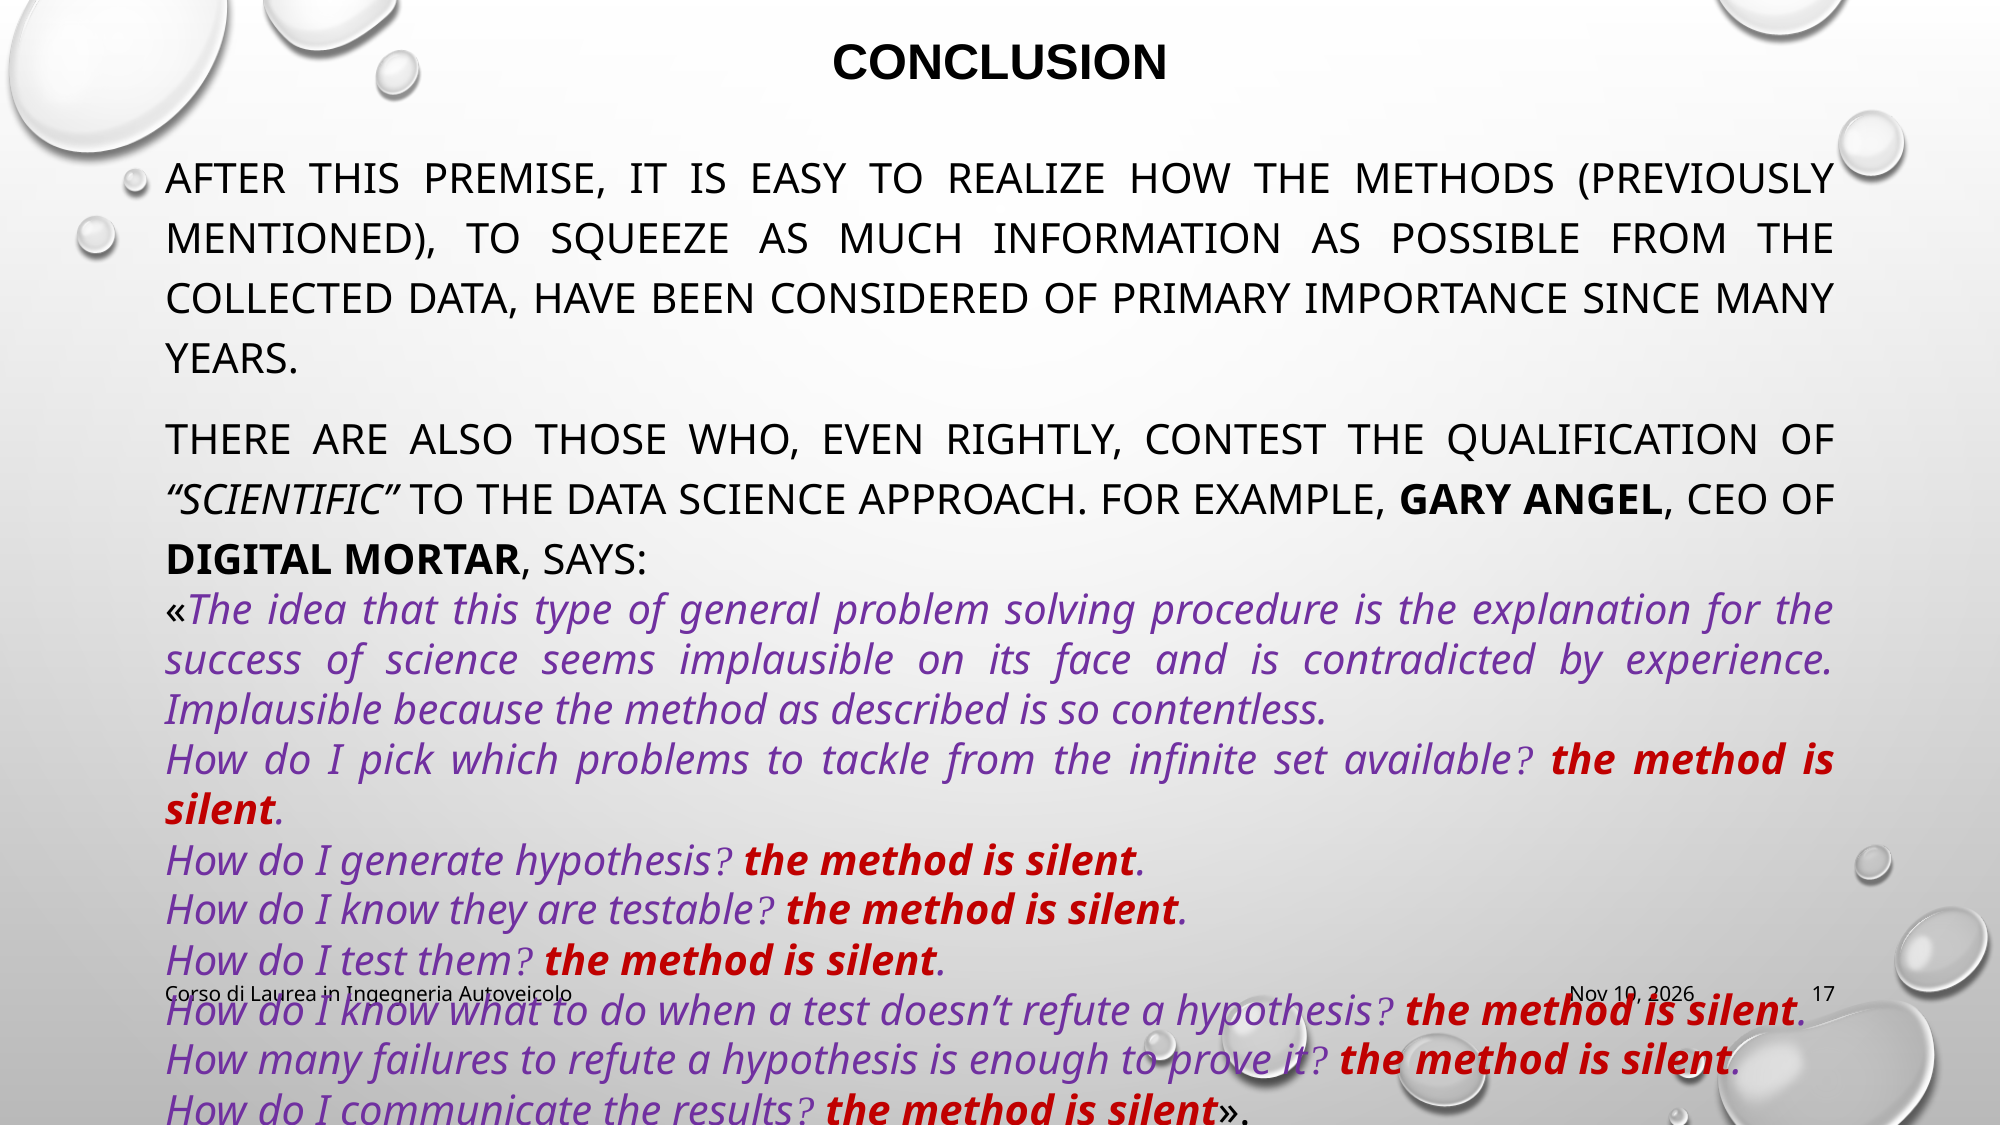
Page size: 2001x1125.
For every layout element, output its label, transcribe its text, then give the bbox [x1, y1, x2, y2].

list After this premise, it is easy to realize how the methods (previously mentioned), to squeeze as much information as possible from the collected data, have been considered of primary importance since many years. There are also those who, even rightly, contest the qualification of “scientific” to the DATA SCIENCE approach. For example, Gary Angel, CEO of DIGITAL MORTAR, says: «The idea that this type of general problem solving procedure is the explanation for the success of science seems implausible on its face and is contradicted by experience. Implausible because the method as described is so contentless. How do I pick which problems to tackle from the infinite set available? the method is silent. How do I generate hypothesis? the method is silent. How do I know they are testable? the method is silent. How do I test them? the method is silent. How do I know what to do when a test doesn’t refute a hypothesis? the method is silent. How many failures to refute a hypothesis is enough to prove it? the method is silent. How do I communicate the results? the method is silent». [150, 134, 1851, 966]
picture [0, 0, 2000, 1125]
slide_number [1259, 966, 1710, 1025]
slide_number 17 [1724, 966, 1851, 1025]
footer Corso di Laurea in Ingegneria Autoveicolo [149, 965, 1245, 1025]
title conclusion [149, 6, 1851, 113]
